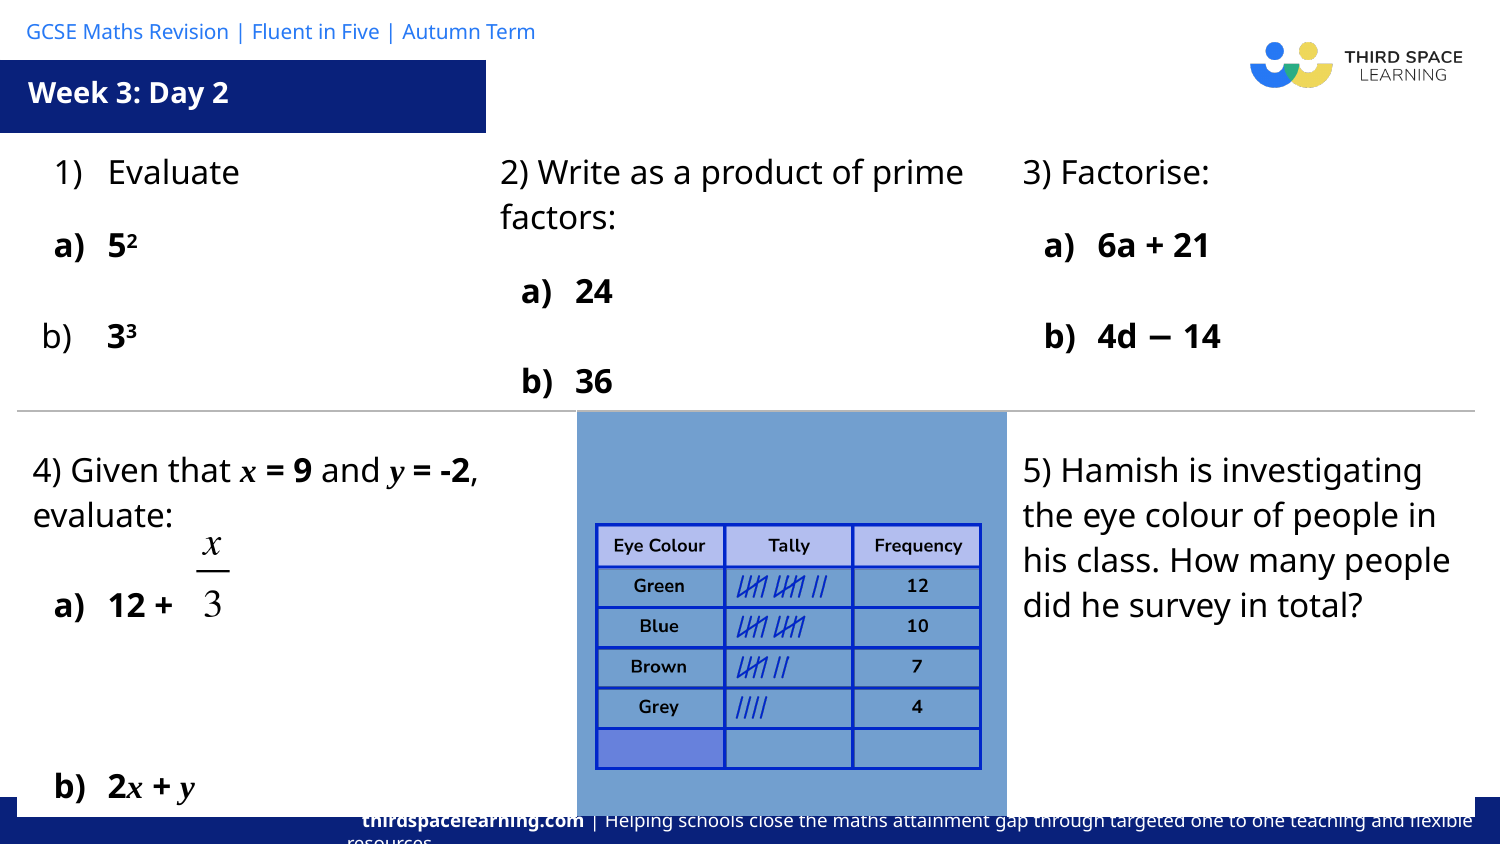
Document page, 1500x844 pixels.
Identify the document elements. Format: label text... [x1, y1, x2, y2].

table_cell 4) Given that x = 9 and y = -2, evaluate: 12 + 2x + y [19, 412, 576, 815]
table_header 3) Factorise: 6a + 21 4d − 14 [1009, 142, 1474, 410]
table_header Evaluate 52 b) 33 [19, 142, 484, 410]
picture [595, 523, 982, 770]
text_box Week 3: Day 2 [13, 59, 383, 125]
table_header 2) Write as a product of prime factors: 24 36 [486, 142, 1007, 410]
picture [1250, 33, 1465, 99]
table_cell 5) Hamish is investigating the eye colour of people in his class. How many people did he survey in total? [1009, 412, 1474, 815]
picture [192, 537, 234, 617]
